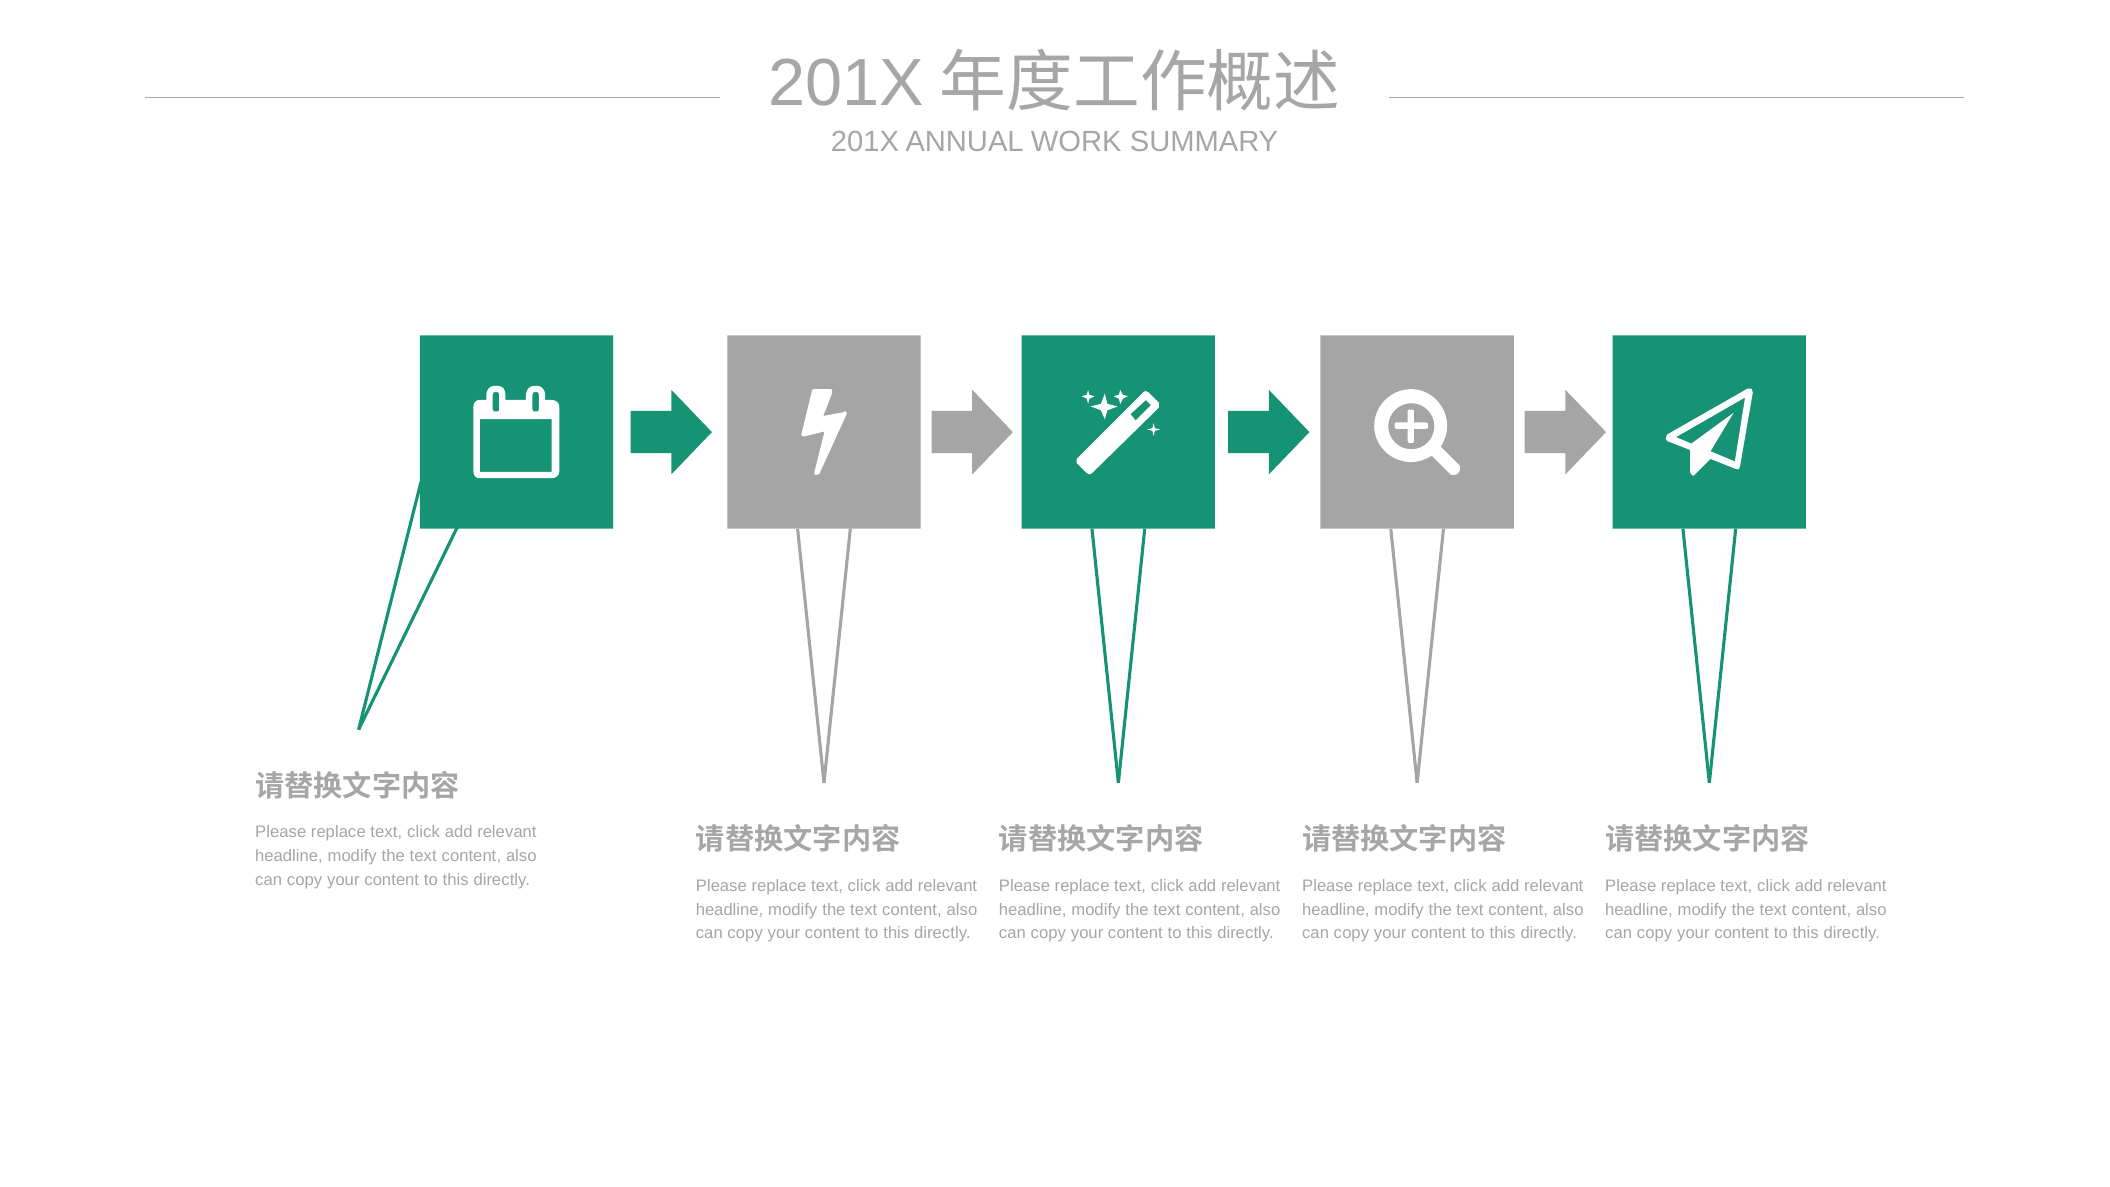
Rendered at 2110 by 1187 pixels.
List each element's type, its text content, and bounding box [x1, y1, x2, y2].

text_box [1227, 387, 1311, 478]
text_box 请替换文字内容 [255, 753, 474, 809]
text_box 请替换文字内容 [1302, 806, 1521, 862]
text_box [1612, 335, 1806, 529]
text_box Please replace text, click add relevant headline, modify the text content, also can copy your content to this directly. [1302, 870, 1590, 943]
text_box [797, 529, 851, 783]
text_box 201X ANNUAL WORK SUMMARY [824, 122, 1285, 158]
text_box [629, 387, 714, 478]
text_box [419, 335, 614, 529]
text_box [375, 483, 429, 738]
text_box 请替换文字内容 [695, 806, 915, 862]
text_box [1021, 335, 1215, 529]
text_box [1390, 529, 1444, 783]
text_box 请替换文字内容 [1605, 806, 1824, 862]
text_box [1092, 529, 1145, 783]
text_box 请替换文字内容 [998, 806, 1218, 862]
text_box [727, 335, 921, 529]
text_box Please replace text, click add relevant headline, modify the text content, also can copy your content to this directly. [998, 870, 1287, 943]
text_box 201X年度工作概述 [730, 98, 1379, 119]
text_box [930, 387, 1015, 478]
text_box Please replace text, click add relevant headline, modify the text content, also can copy your content to this directly. [255, 817, 544, 890]
text_box Please replace text, click add relevant headline, modify the text content, also can copy your content to this directly. [695, 870, 984, 943]
text_box Please replace text, click add relevant headline, modify the text content, also can copy your content to this directly. [1605, 870, 1894, 943]
text_box [1523, 387, 1608, 478]
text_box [1320, 335, 1514, 529]
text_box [1682, 529, 1736, 783]
text_box 201X年度工作概述 [730, 38, 1379, 96]
